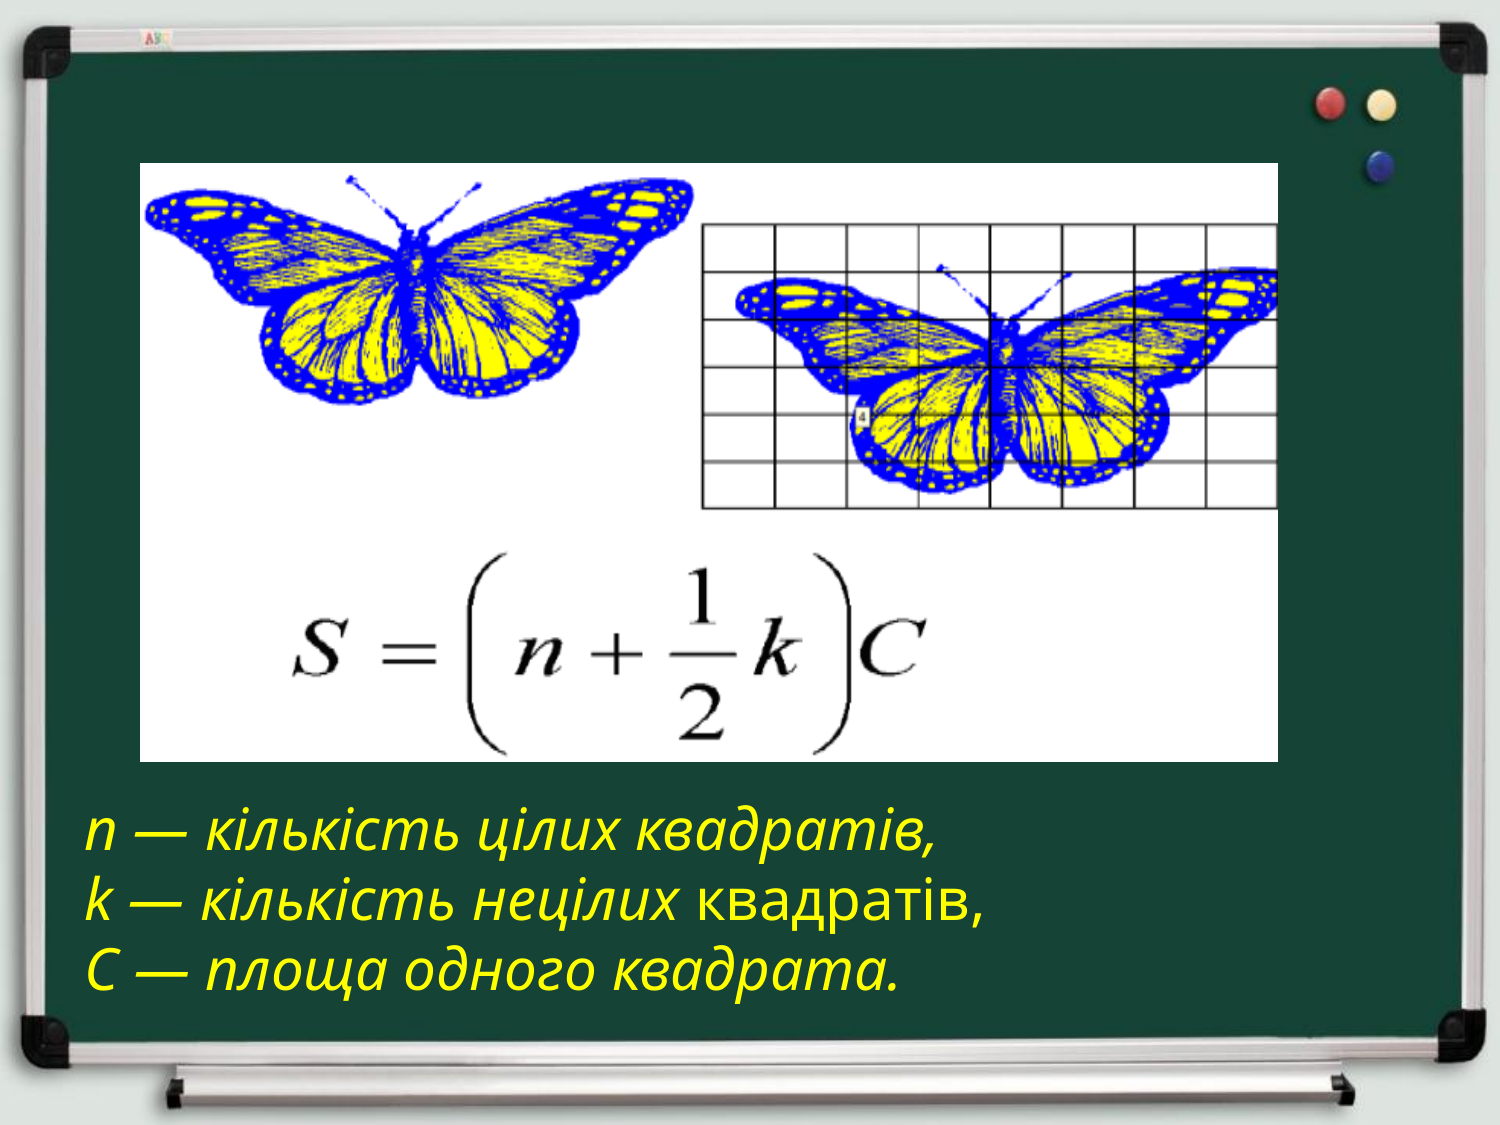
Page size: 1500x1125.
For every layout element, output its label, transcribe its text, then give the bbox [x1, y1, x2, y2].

text_box n — кількість цілих квадратів, k — кількість нецілих квадратів, С — площа одного квадрата. [70, 785, 1454, 1010]
picture [0, 0, 1500, 1125]
